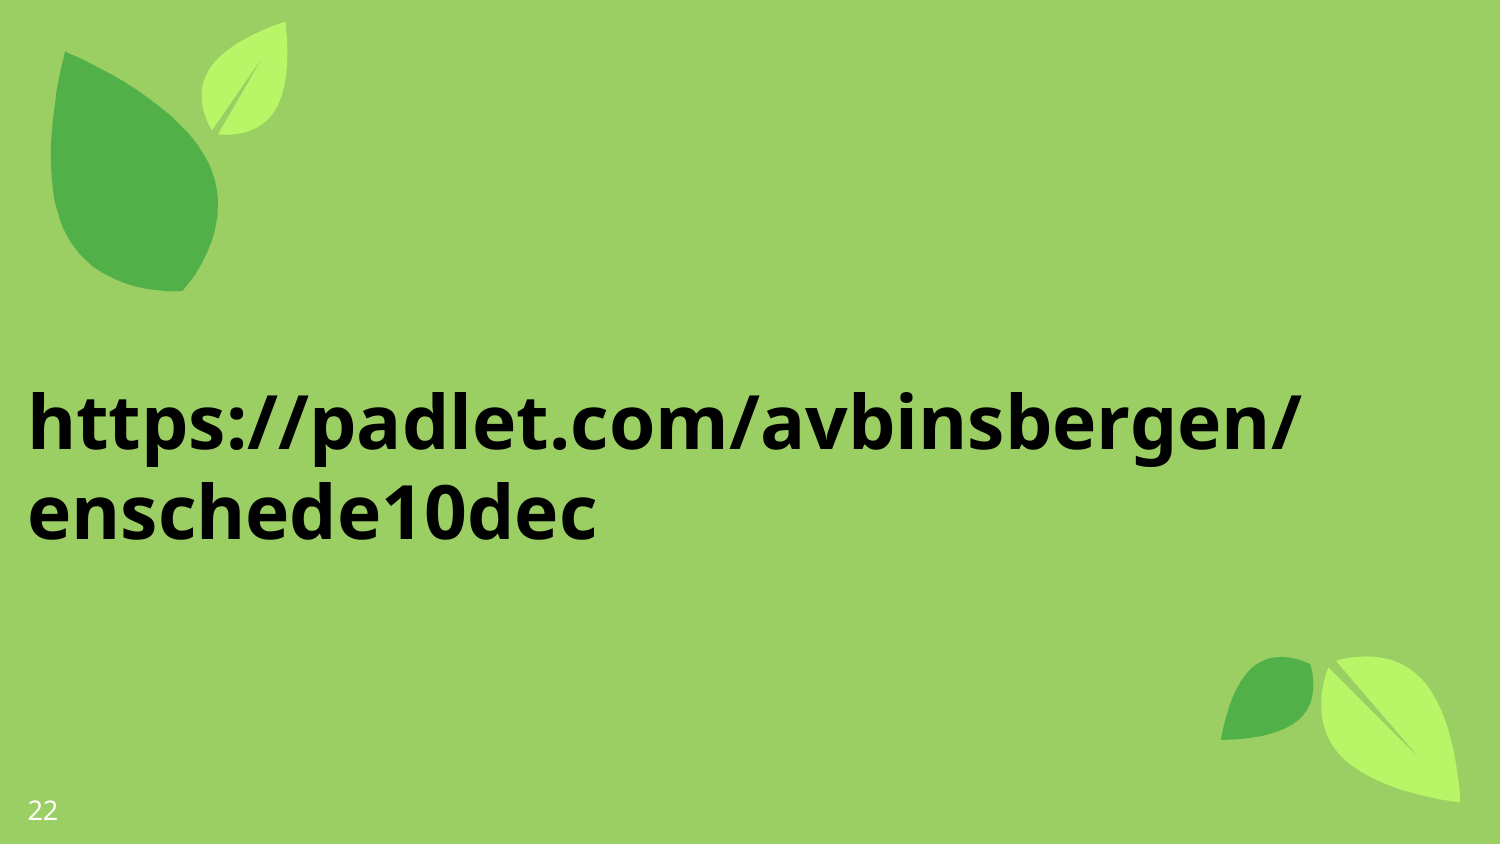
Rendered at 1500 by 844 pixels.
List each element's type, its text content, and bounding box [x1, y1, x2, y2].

slide_number 22 [12, 779, 103, 844]
text_box https://padlet.com/avbinsbergen/enschede10dec [12, 367, 1500, 562]
